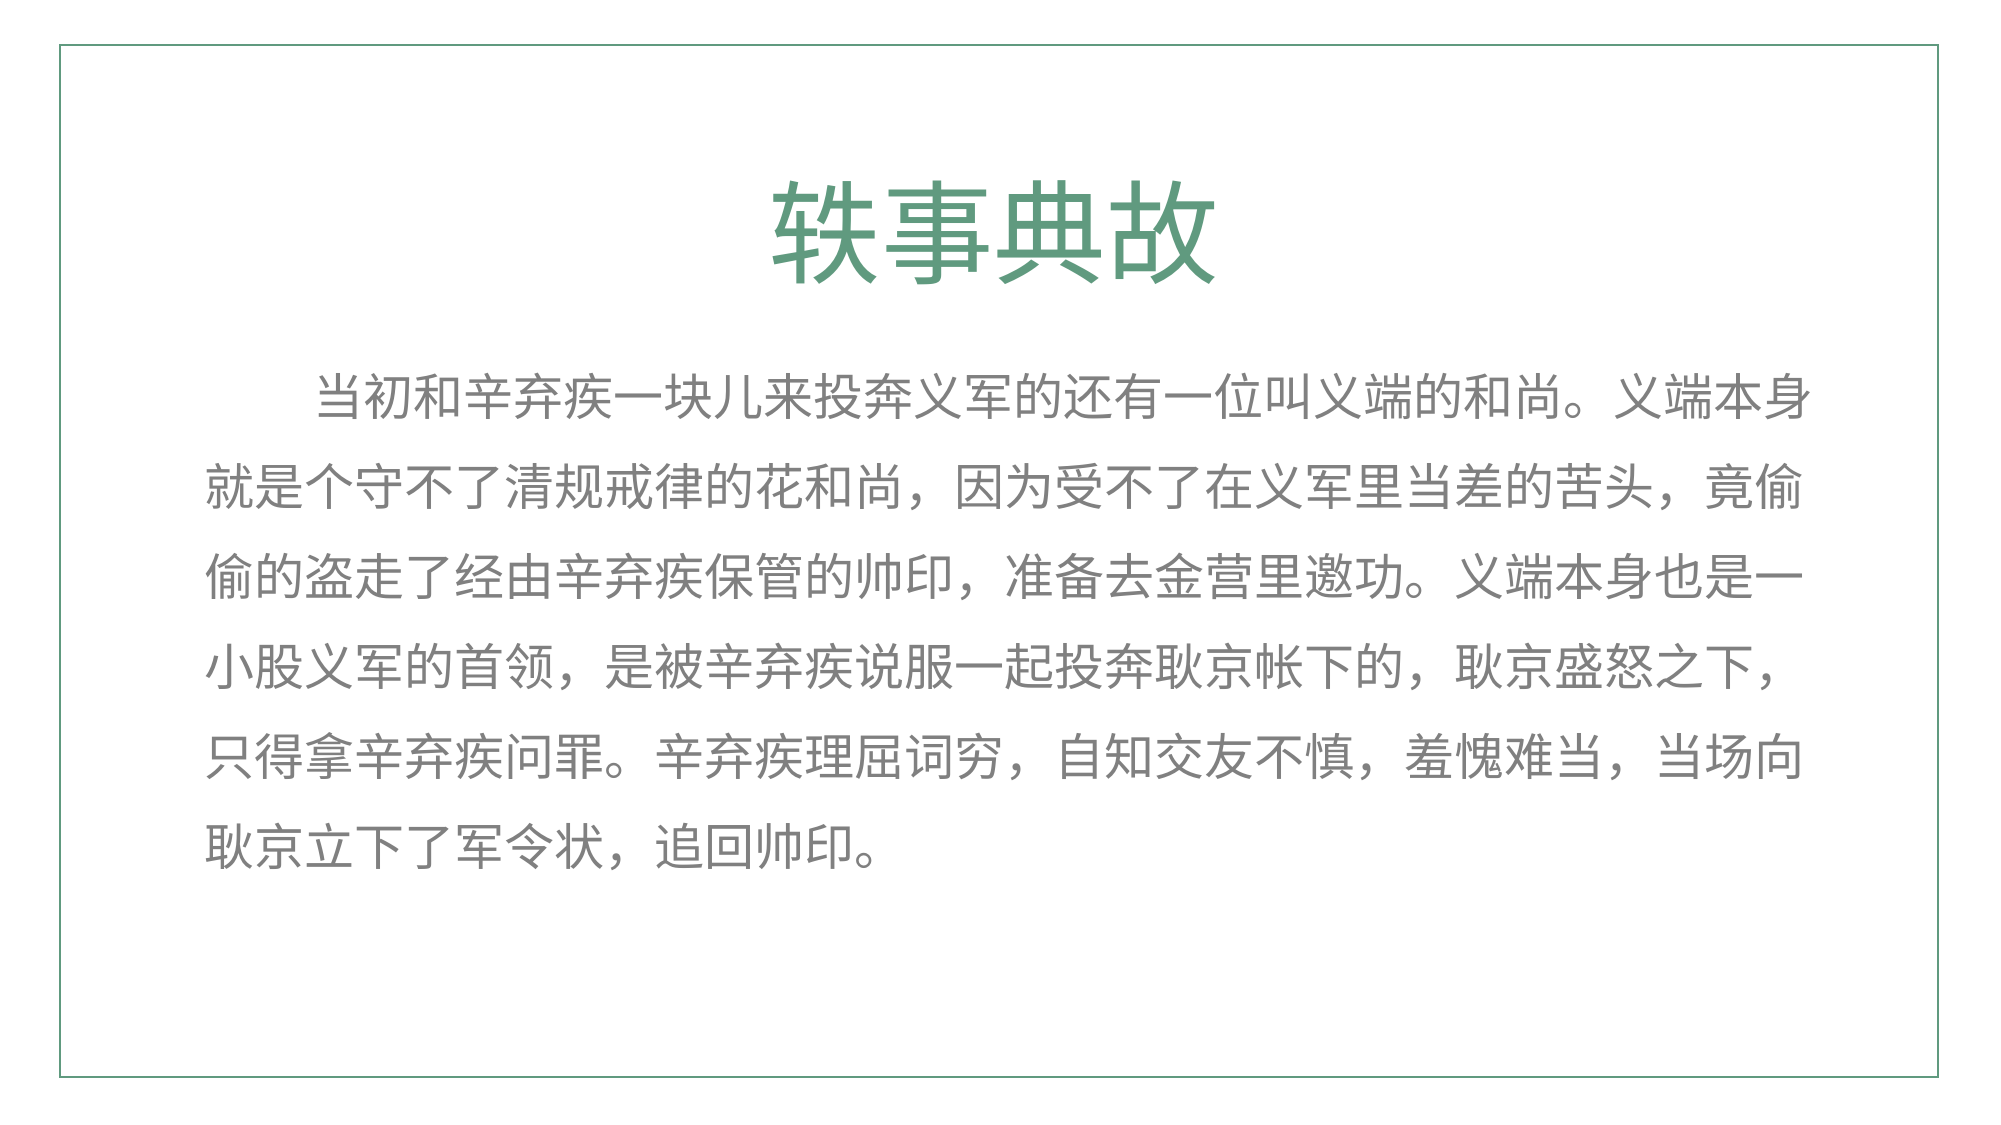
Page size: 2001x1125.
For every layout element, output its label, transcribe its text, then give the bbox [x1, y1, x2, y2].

text_box 轶事典故 [753, 155, 1245, 306]
text_box [59, 44, 1939, 1078]
text_box 当初和辛弃疾一块儿来投奔义军的还有一位叫义端的和尚。义端本身就是个守不了清规戒律的花和尚，因为受不了在义军里当差的苦头，竟偷偷的盗走了经由辛弃疾保管的帅印，准备去金营里邀功。义端本身也是一小股义军的首领，是被辛弃疾说服一起投奔耿京帐下的，耿京盛怒之下，只得拿辛弃疾问罪。辛弃疾理屈词穷，自知交友不慎，羞愧难当，当场向耿京立下了军令状，追回帅印。 [189, 327, 1848, 883]
